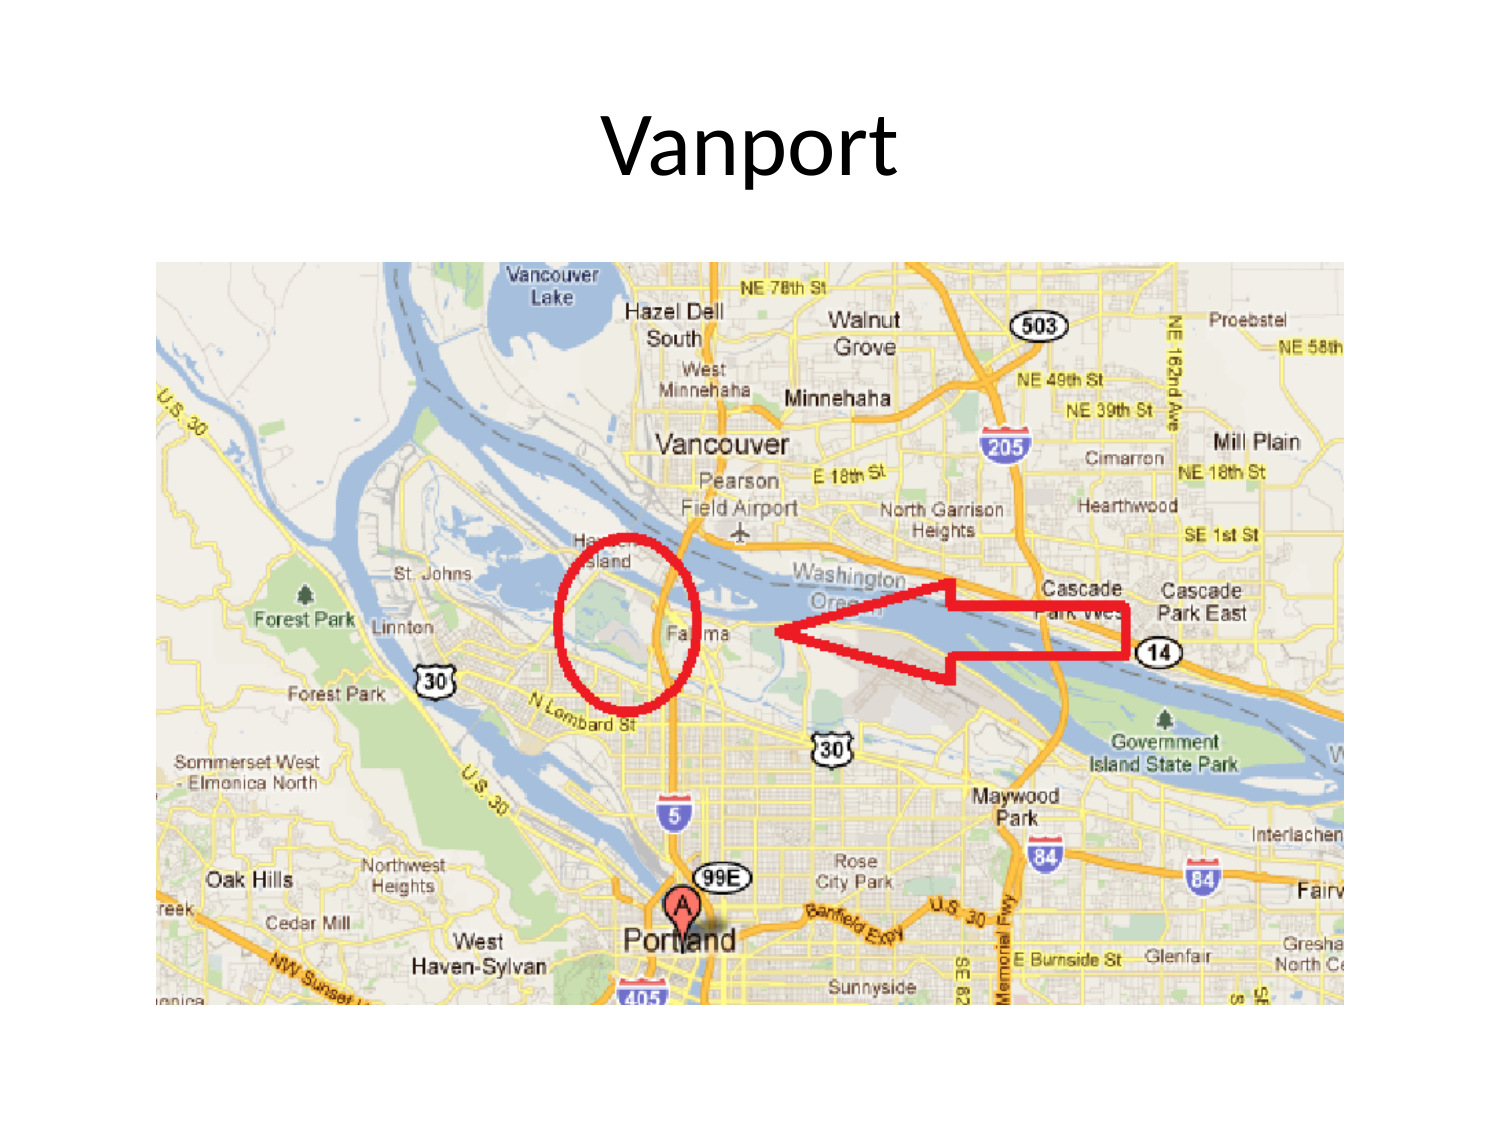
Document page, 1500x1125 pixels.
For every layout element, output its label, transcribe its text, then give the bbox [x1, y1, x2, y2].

title Vanport [75, 45, 1425, 233]
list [155, 262, 1345, 1006]
